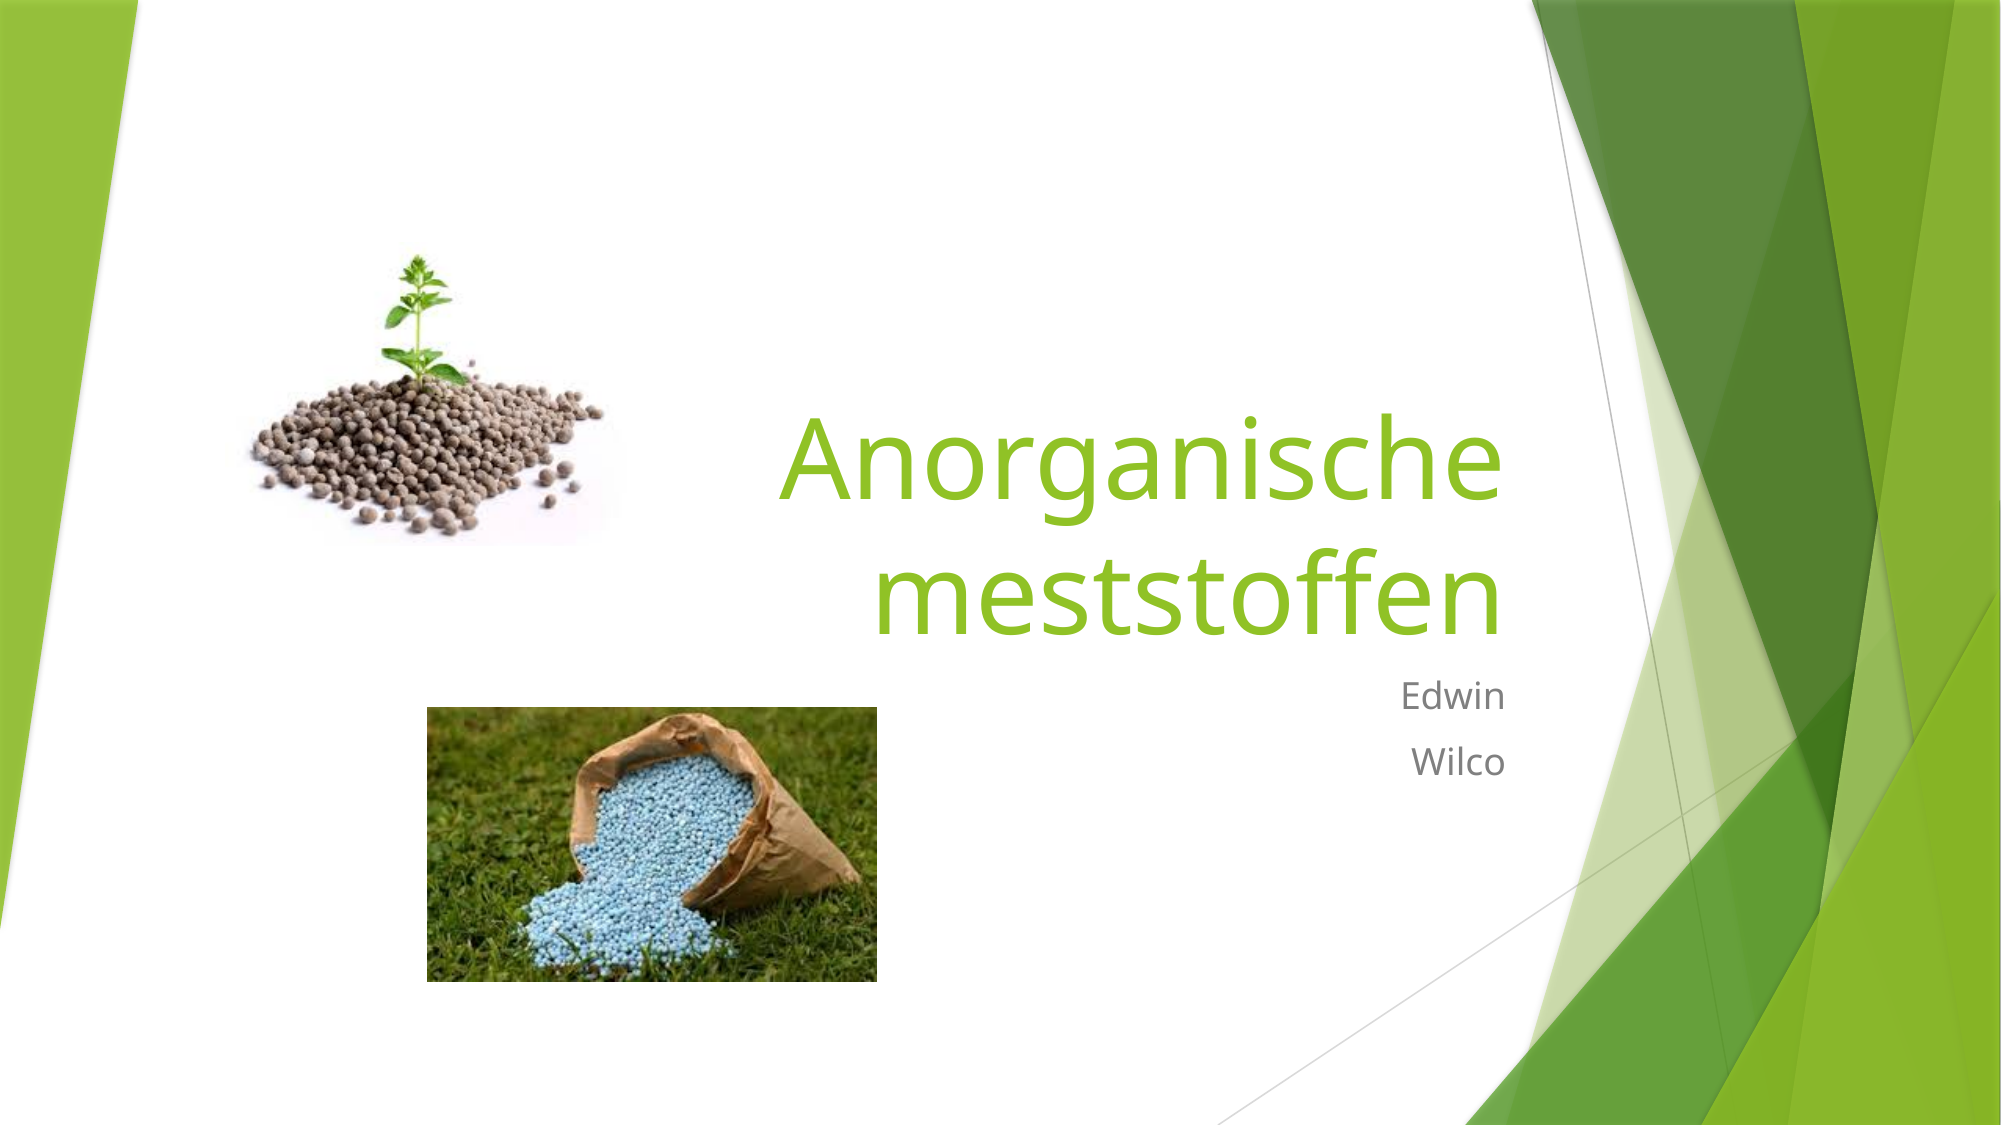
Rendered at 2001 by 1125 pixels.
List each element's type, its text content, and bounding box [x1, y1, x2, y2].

title Anorganische meststoffen [247, 394, 1522, 664]
picture [427, 707, 877, 982]
picture [224, 242, 631, 547]
subtitle Edwin Wilco [247, 664, 1522, 845]
